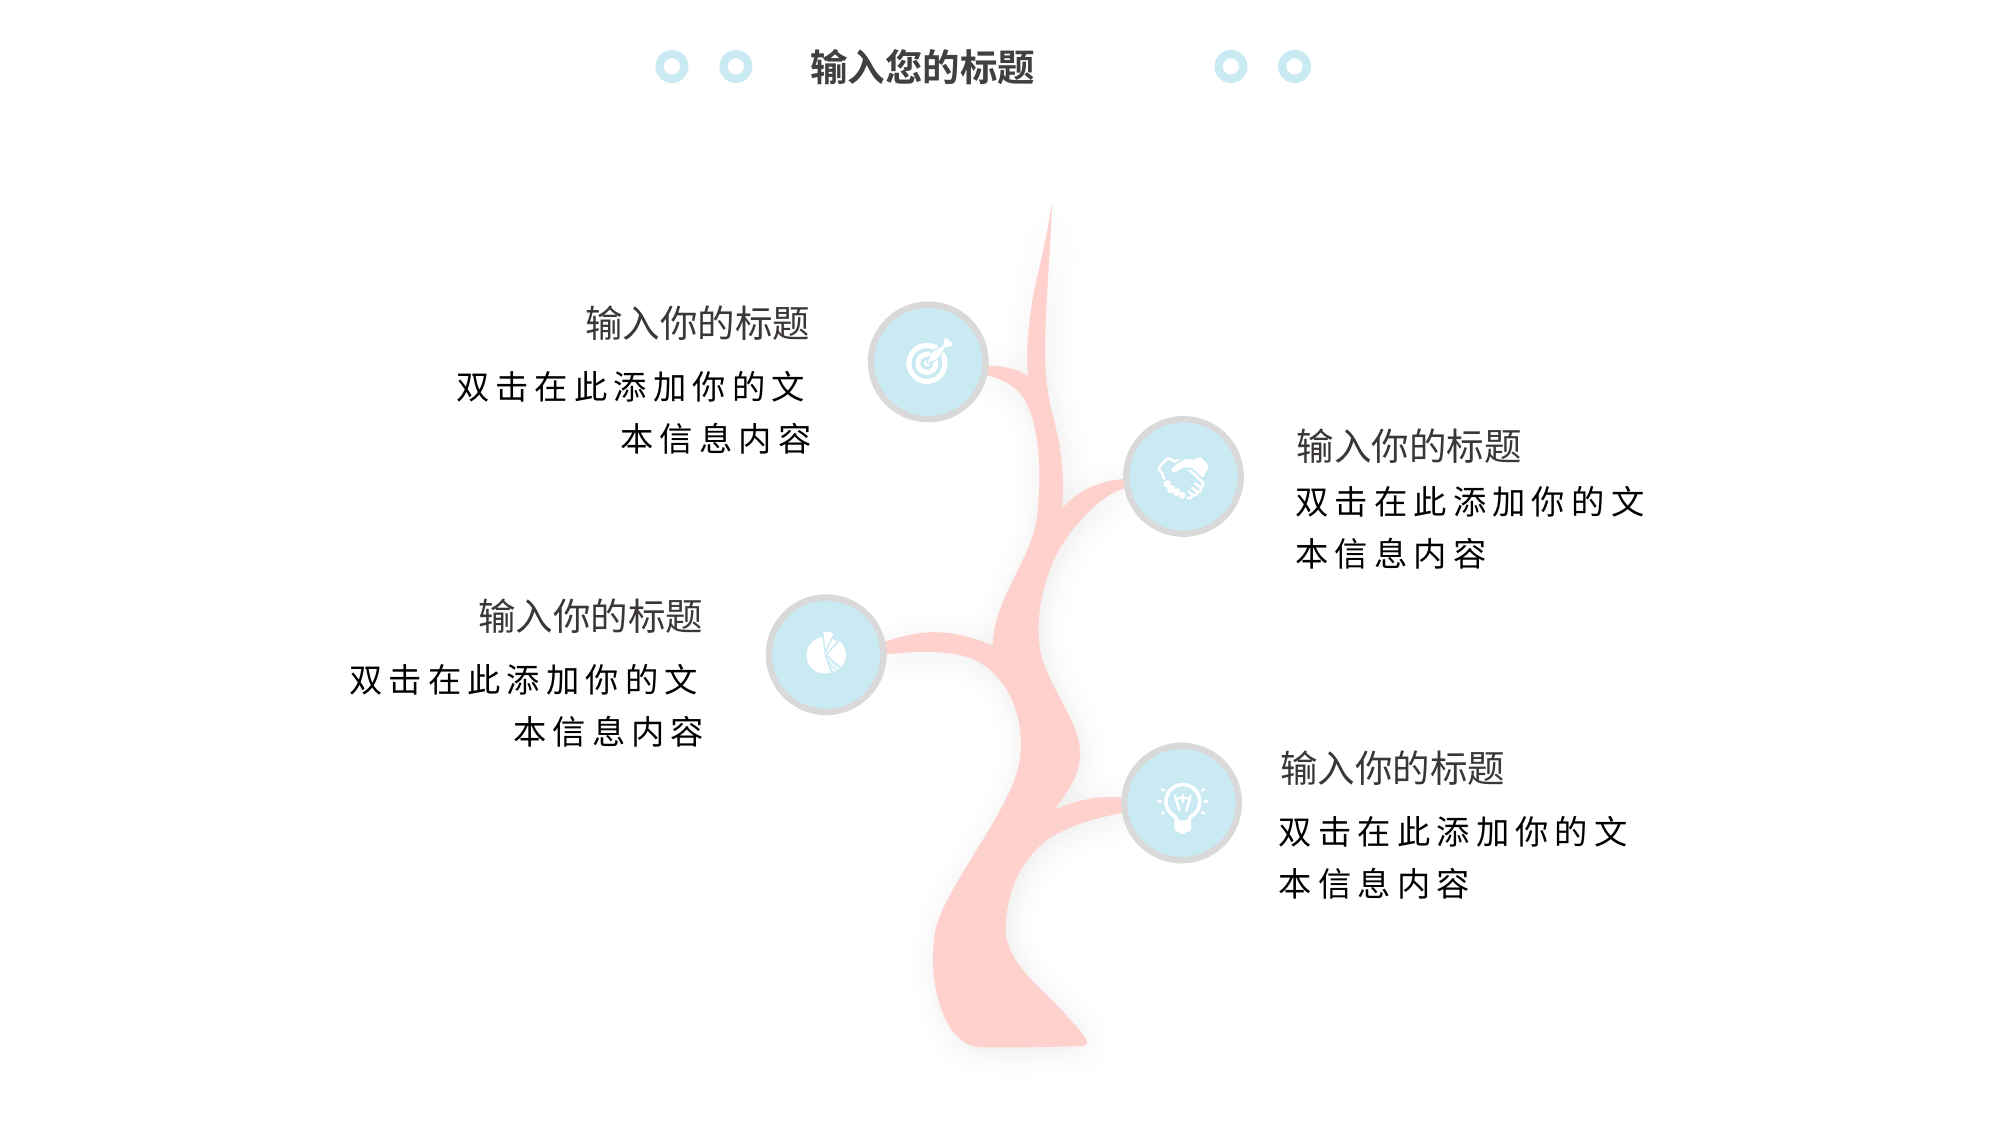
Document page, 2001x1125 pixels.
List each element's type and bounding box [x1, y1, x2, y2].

text_box [655, 36, 1312, 97]
text_box [330, 203, 1670, 1048]
